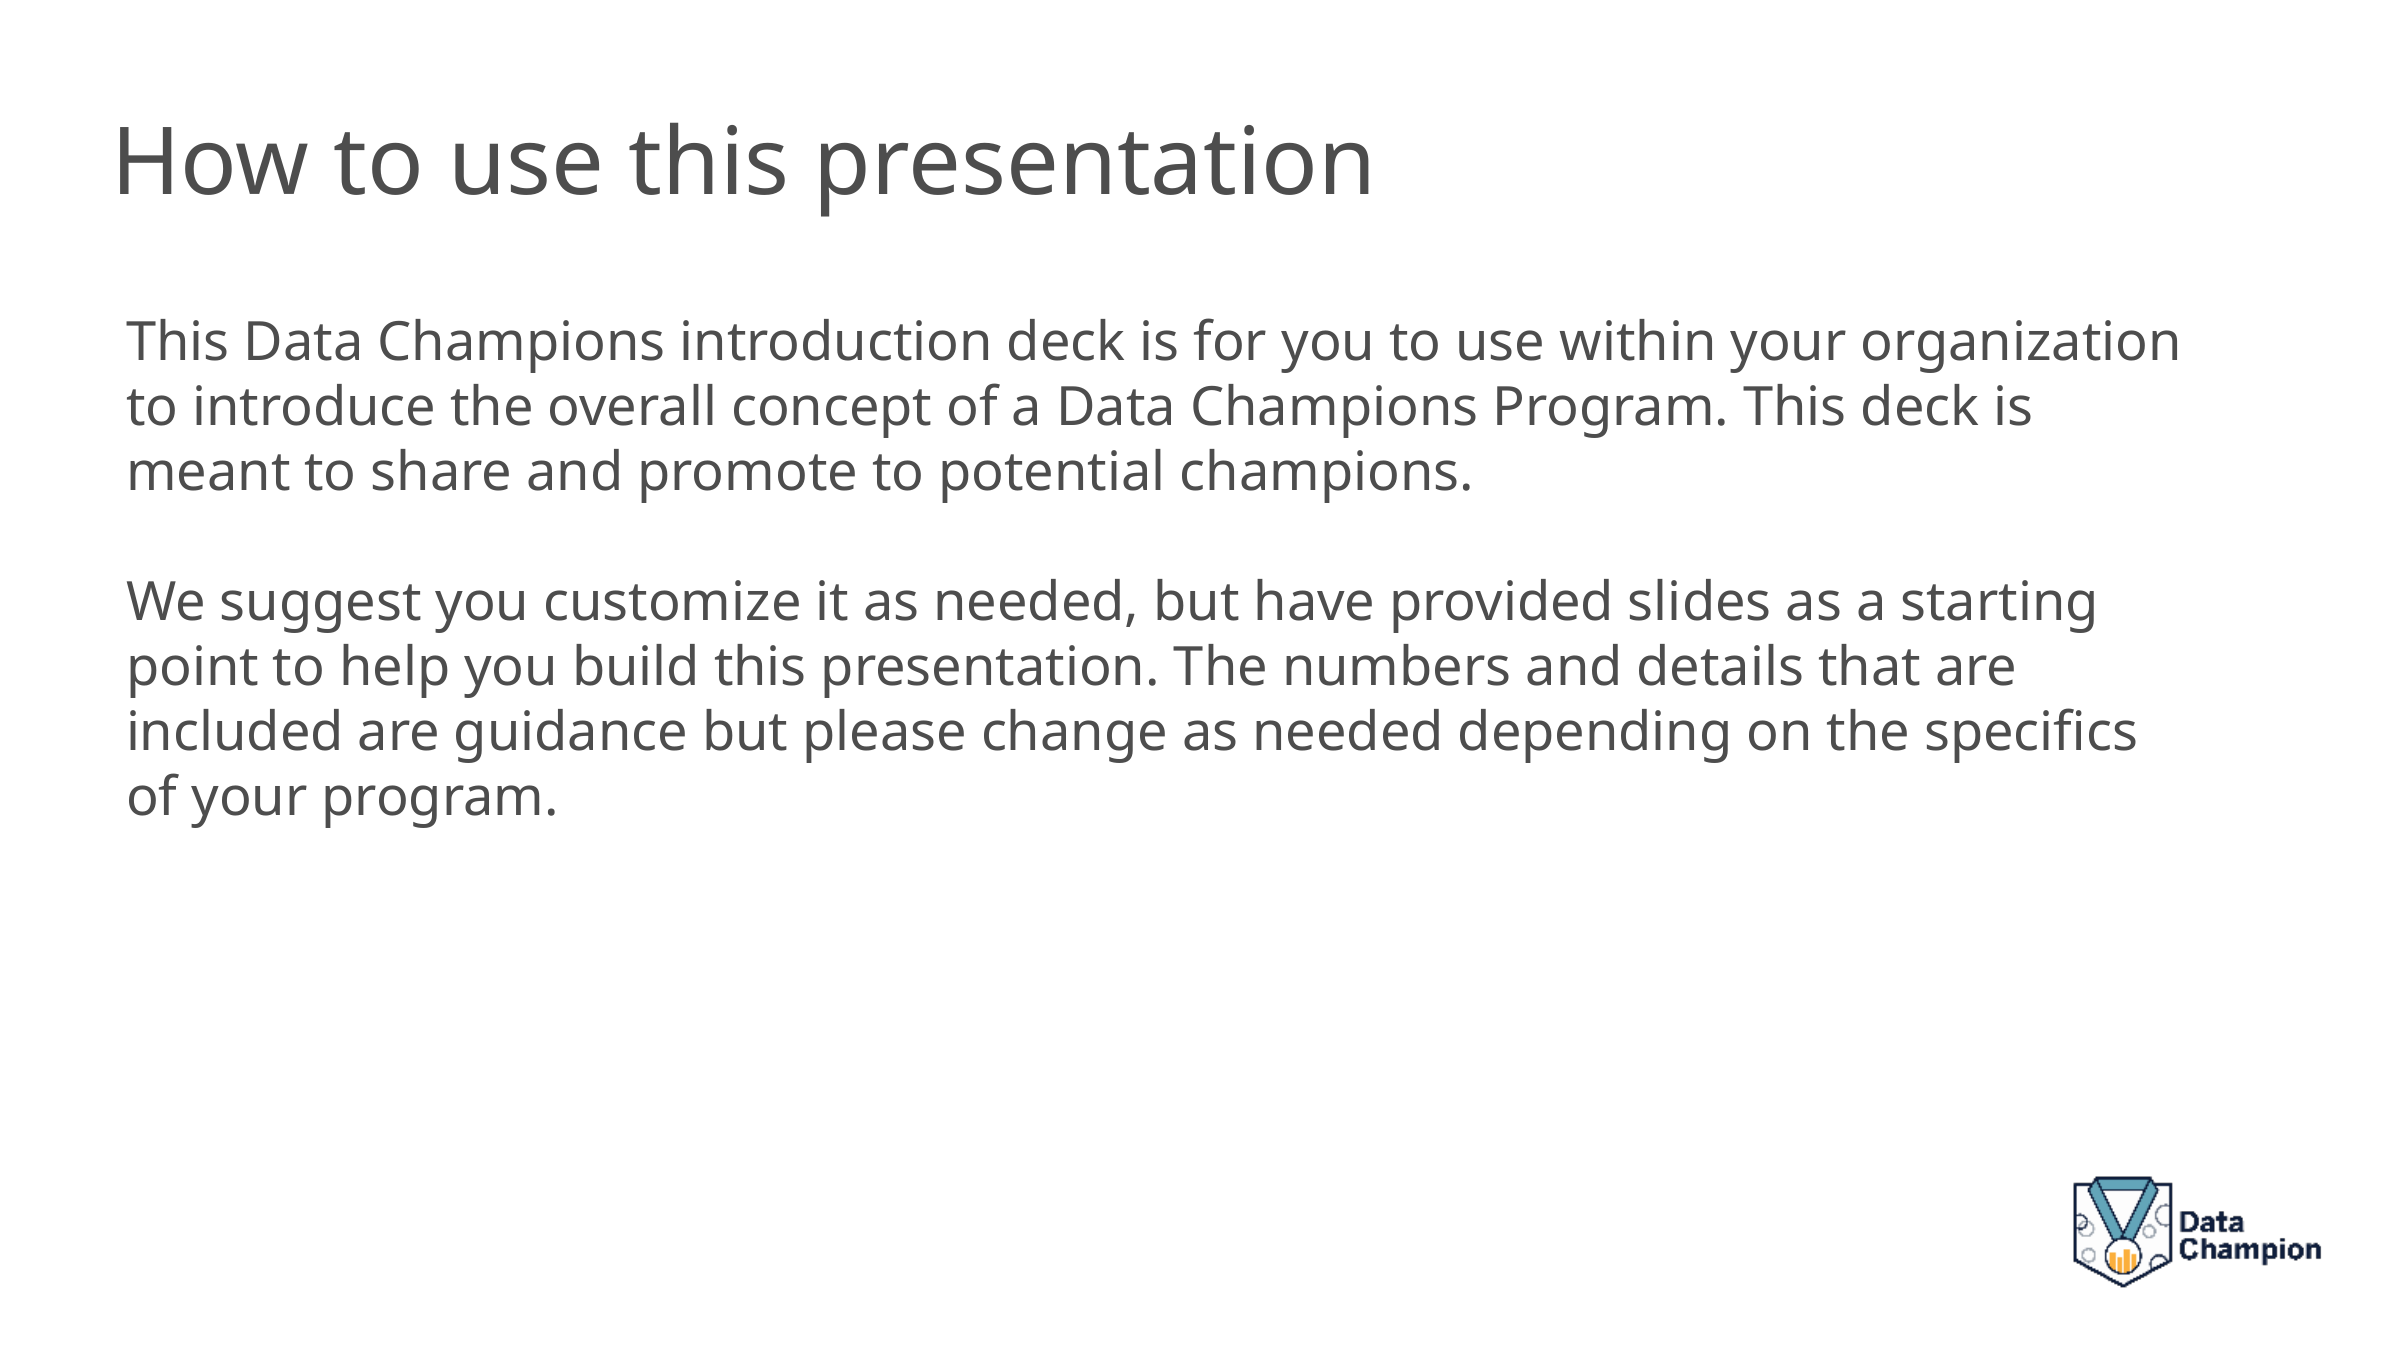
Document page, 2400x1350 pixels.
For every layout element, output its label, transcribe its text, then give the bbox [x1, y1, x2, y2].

picture [2052, 1169, 2343, 1297]
text_box How to use this presentation [111, 122, 2289, 213]
text_box This Data Champions introduction deck is for you to use within your organization to introduce the overall concept of a Data Champions Program. This deck is meant to share and promote to potential champions. We suggest you customize it as needed, but have provided slides as a starting point to help you build this presentation. The numbers and details that are included are guidance but please change as needed depending on the specifics of your program. [111, 298, 2220, 834]
